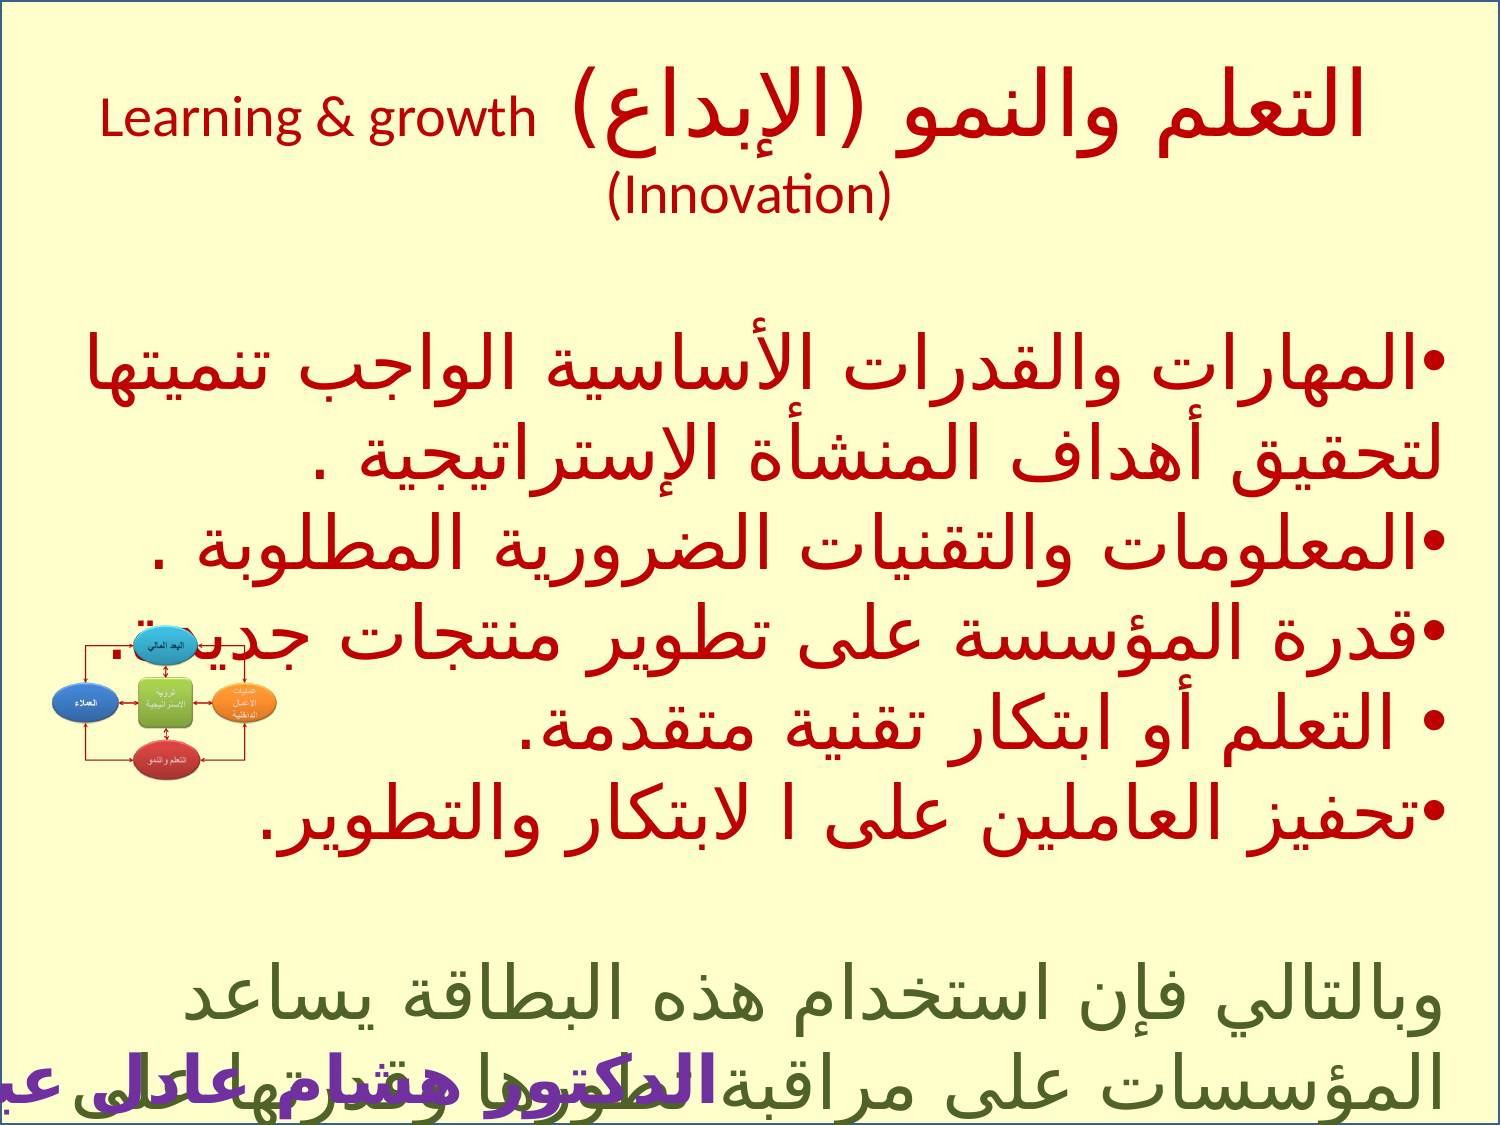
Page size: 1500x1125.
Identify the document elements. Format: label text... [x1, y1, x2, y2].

text_box التعلم والنمو (الإبداع) Learning & growth (Innovation) المهارات والقدرات الأساسية الواجب تنميتها لتحقيق أهداف المنشأة الإستراتيجية . المعلومات والتقنيات الضرورية المطلوبة . قدرة المؤسسة على تطوير منتجات جديدة. التعلم أو ابتكار تقنية متقدمة. تحفيز العاملين على ا لابتكار والتطوير. وبالتالي فإن استخدام هذه البطاقة يساعد المؤسسات على مراقبة تطورها وقدرتها على الابتكار والتجديد. [37, 37, 1463, 1125]
text_box الدكتور هشام عادل عبهري [0, 1029, 735, 1124]
picture [49, 624, 279, 782]
text_box [0, 0, 1500, 1125]
